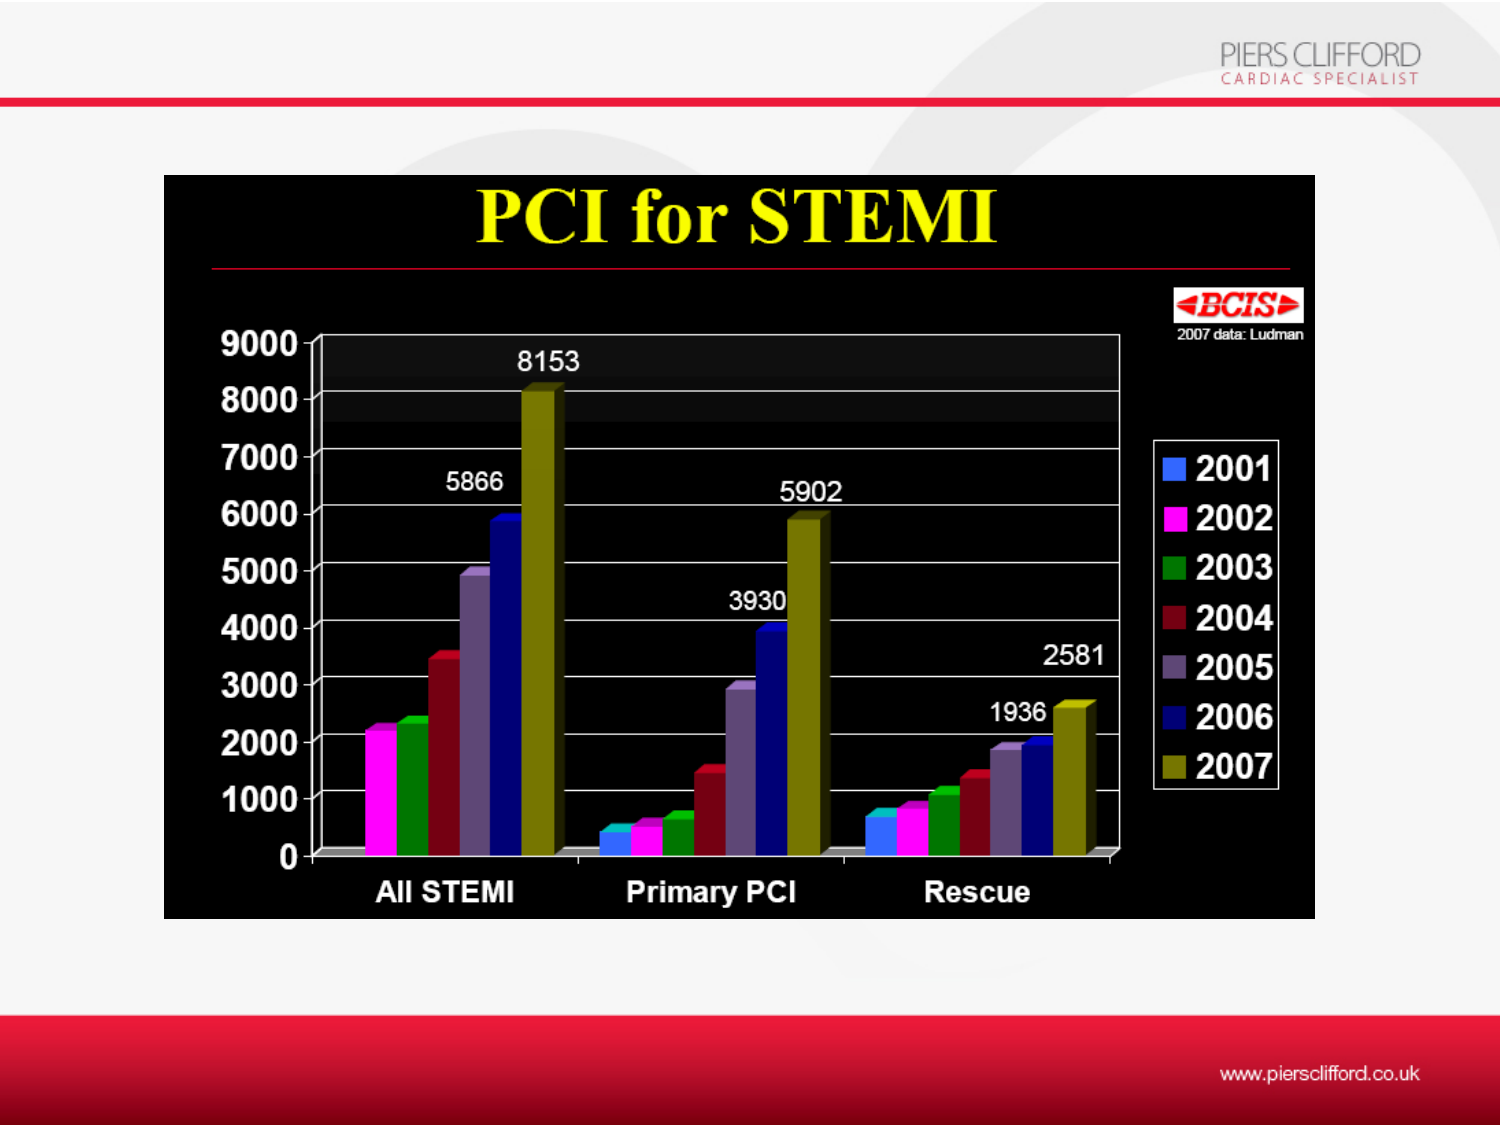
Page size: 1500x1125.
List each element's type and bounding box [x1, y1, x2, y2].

picture [0, 2, 1500, 1125]
list [163, 175, 1315, 919]
